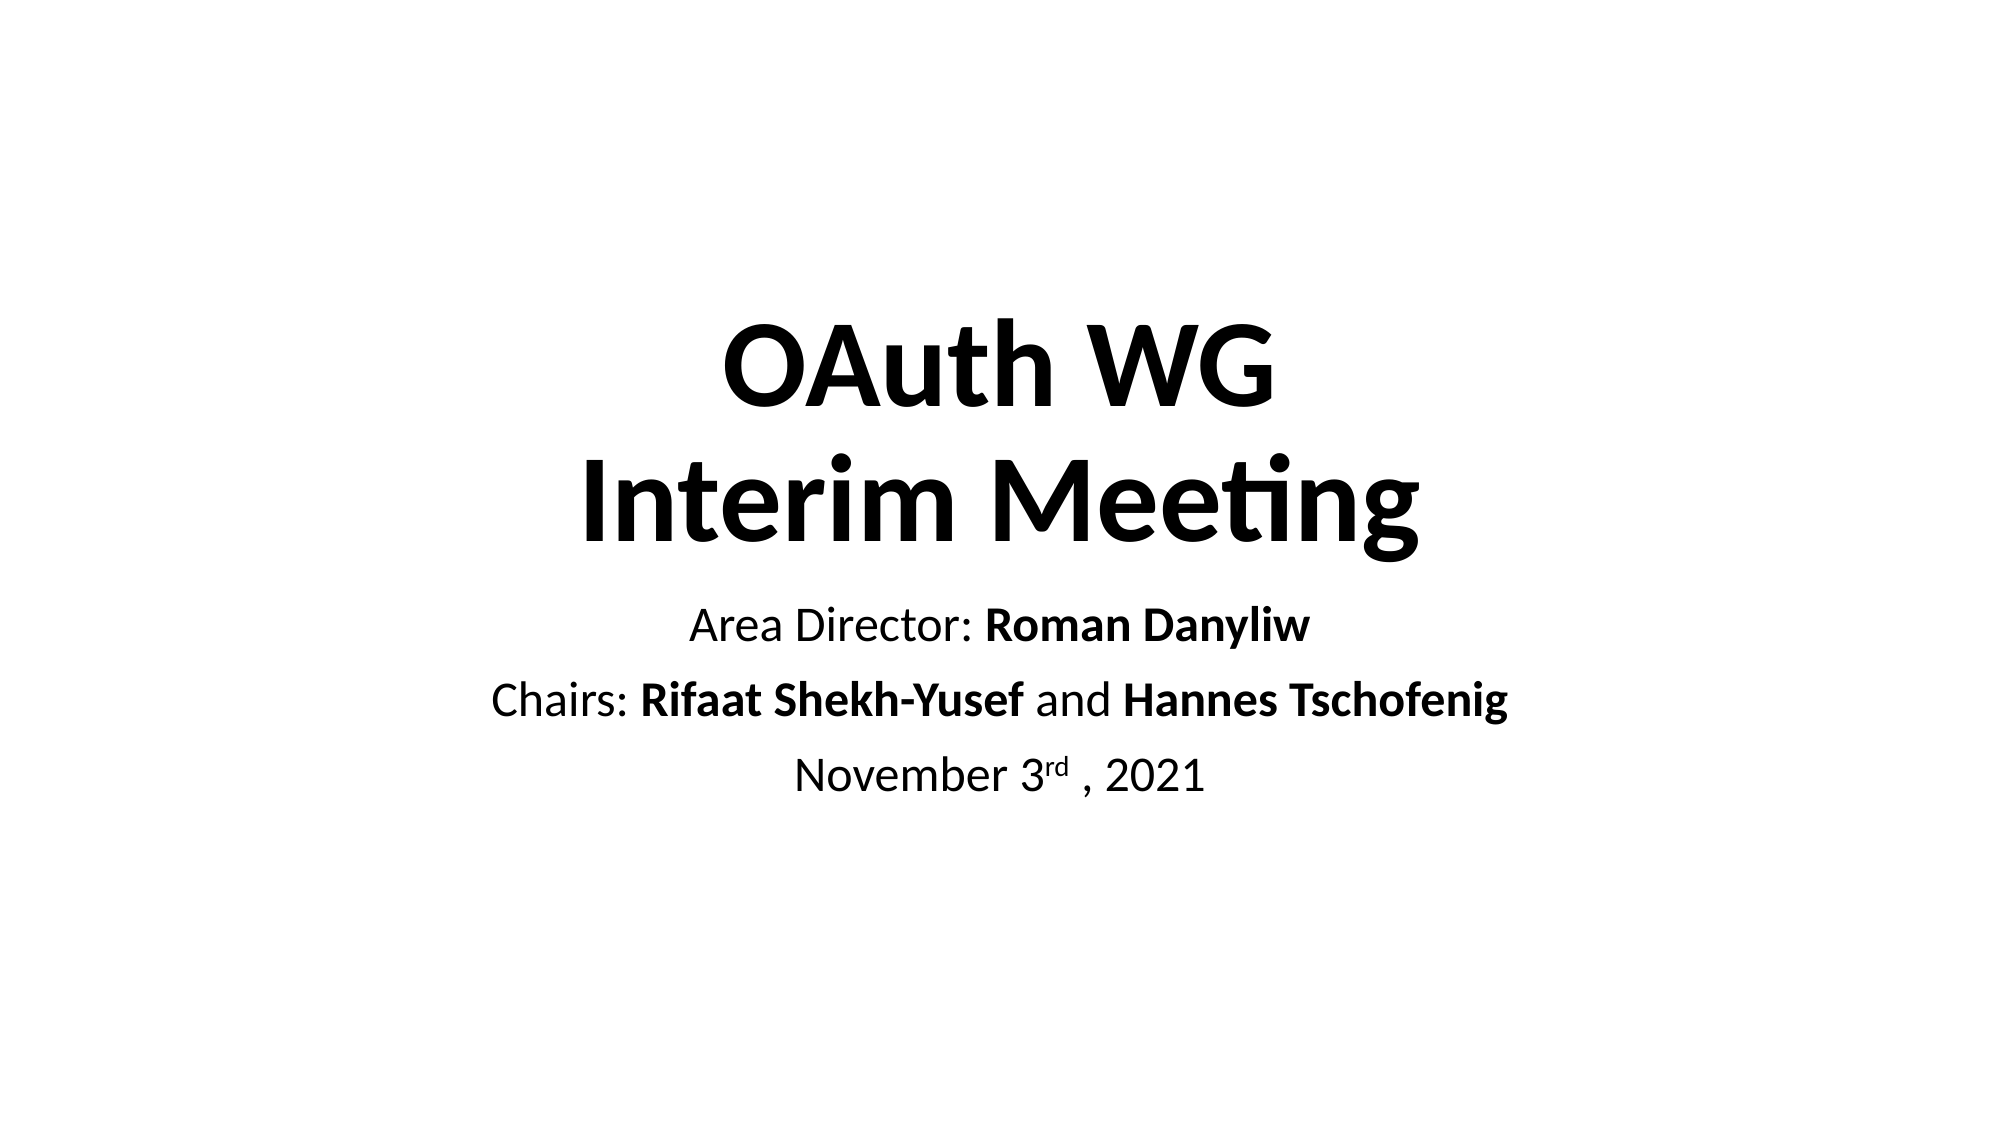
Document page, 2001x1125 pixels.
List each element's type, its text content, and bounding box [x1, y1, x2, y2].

subtitle Area Director: Roman Danyliw Chairs: Rifaat Shekh-Yusef and Hannes Tschofenig November 3rd , 2021 [249, 590, 1750, 863]
title OAuth WG Interim Meeting [249, 184, 1750, 576]
